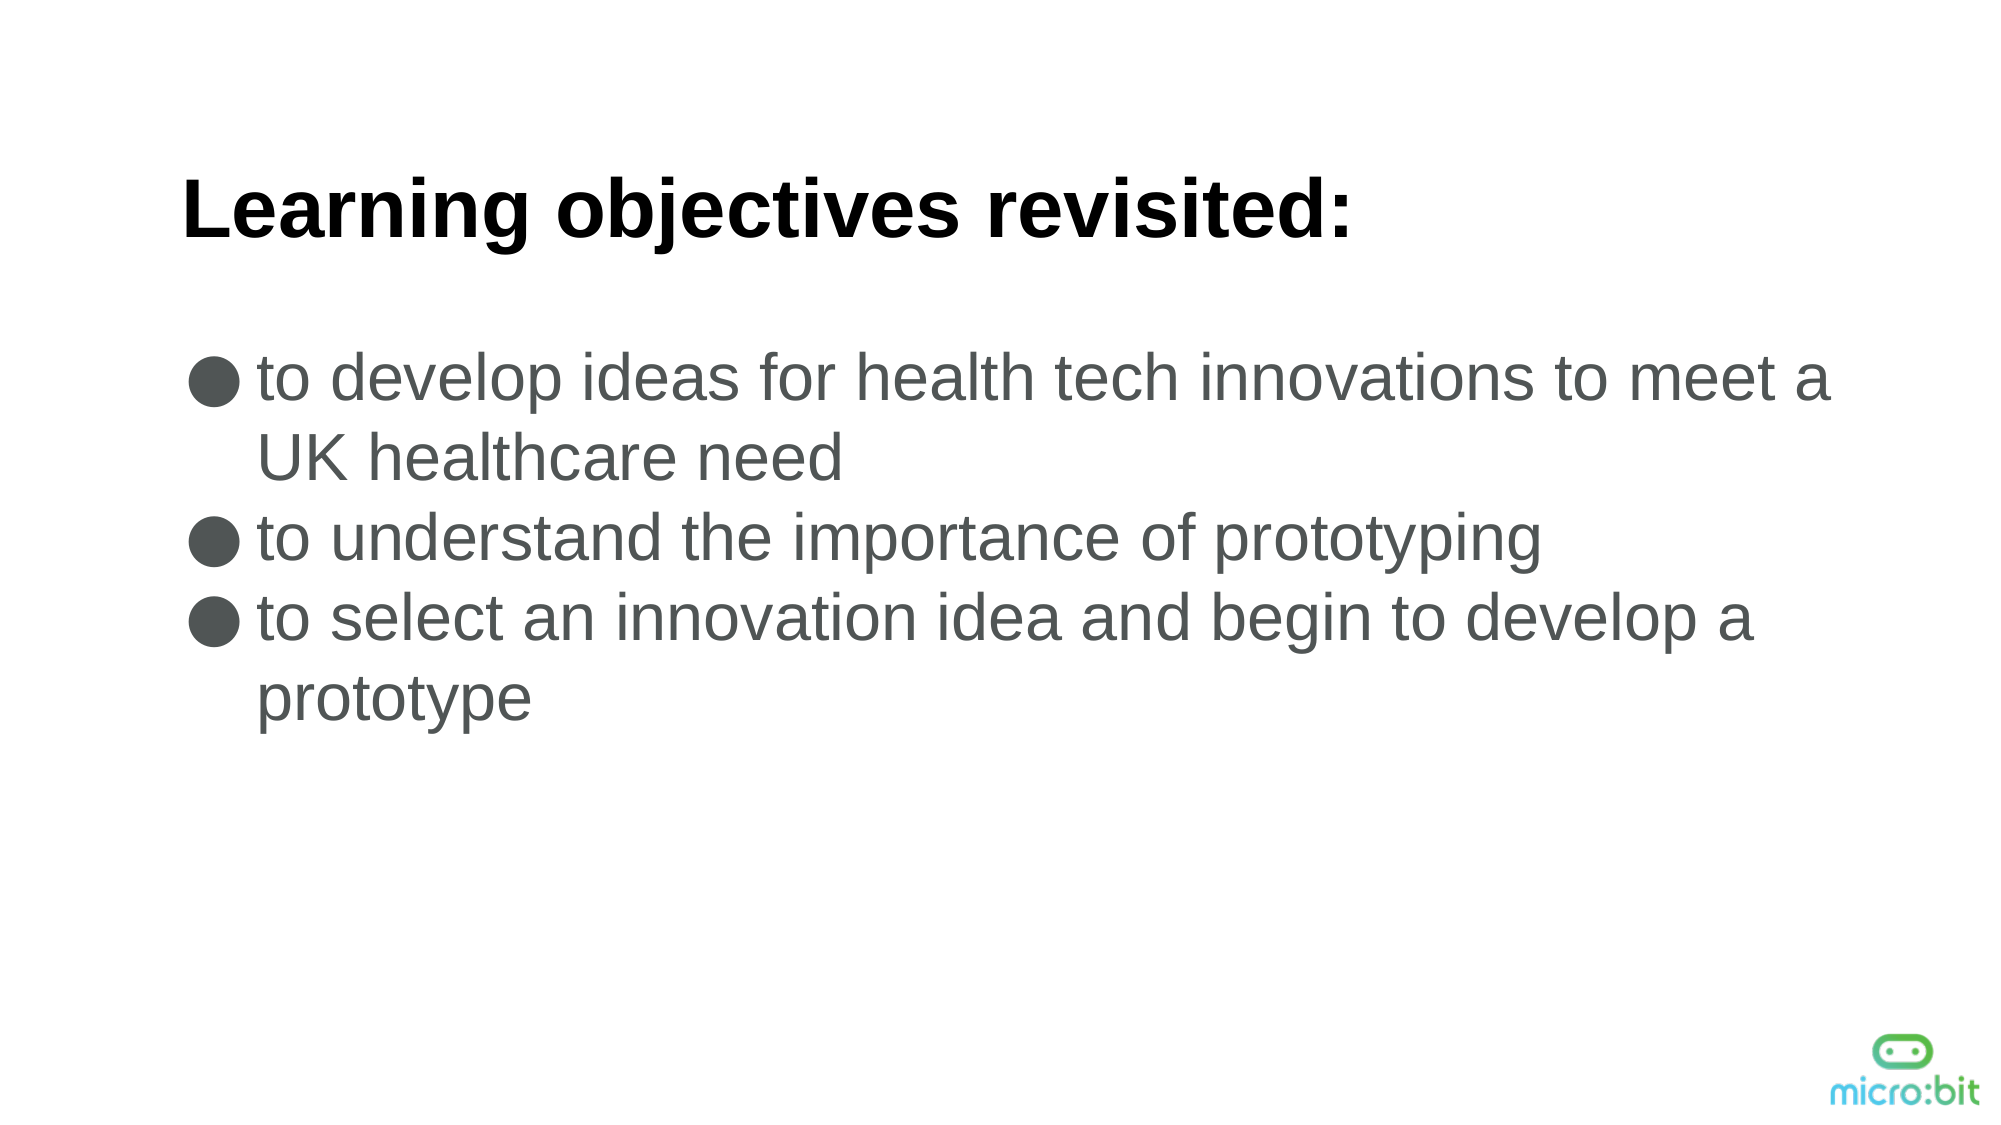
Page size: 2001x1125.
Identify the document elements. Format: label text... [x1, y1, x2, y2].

text_box Learning objectives revisited: to develop ideas for health tech innovations to meet a UK healthcare need to understand the importance of prototyping to select an innovation idea and begin to develop a prototype [166, 60, 1918, 884]
picture [1830, 1029, 1980, 1106]
